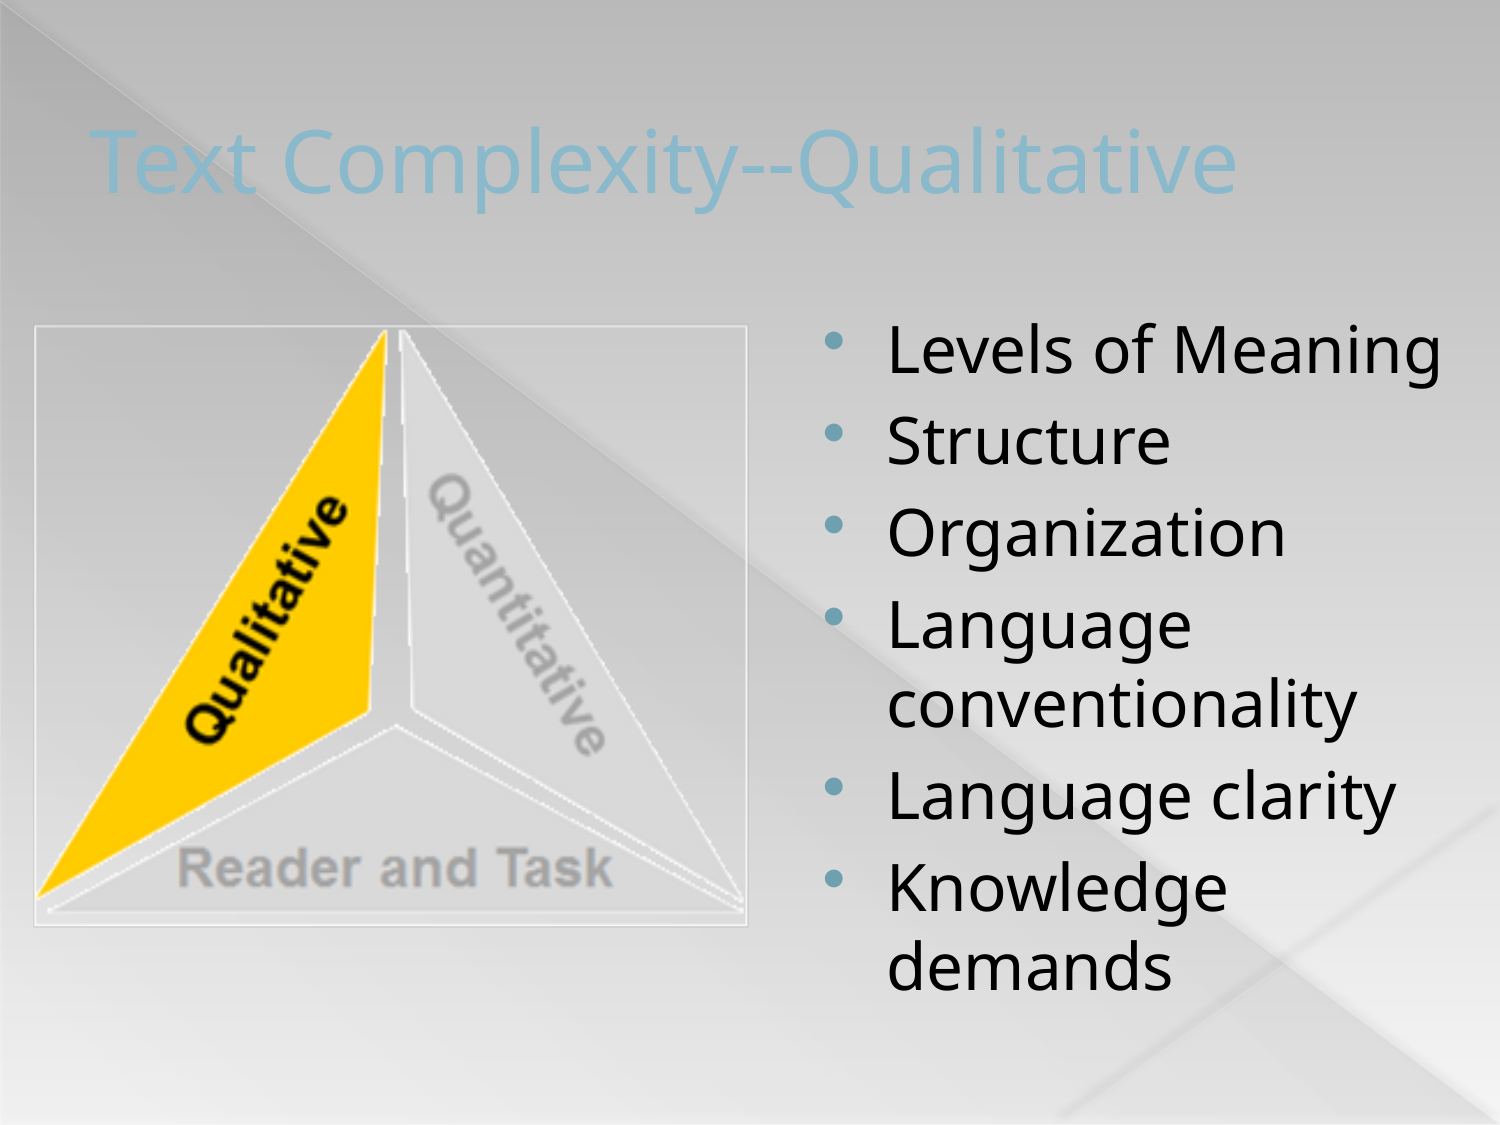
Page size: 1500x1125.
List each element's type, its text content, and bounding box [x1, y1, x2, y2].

list Levels of Meaning Structure Organization Language conventionality Language clarity Knowledge demands [800, 299, 1463, 1043]
title Text Complexity--Qualitative [75, 43, 1425, 274]
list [31, 274, 751, 979]
